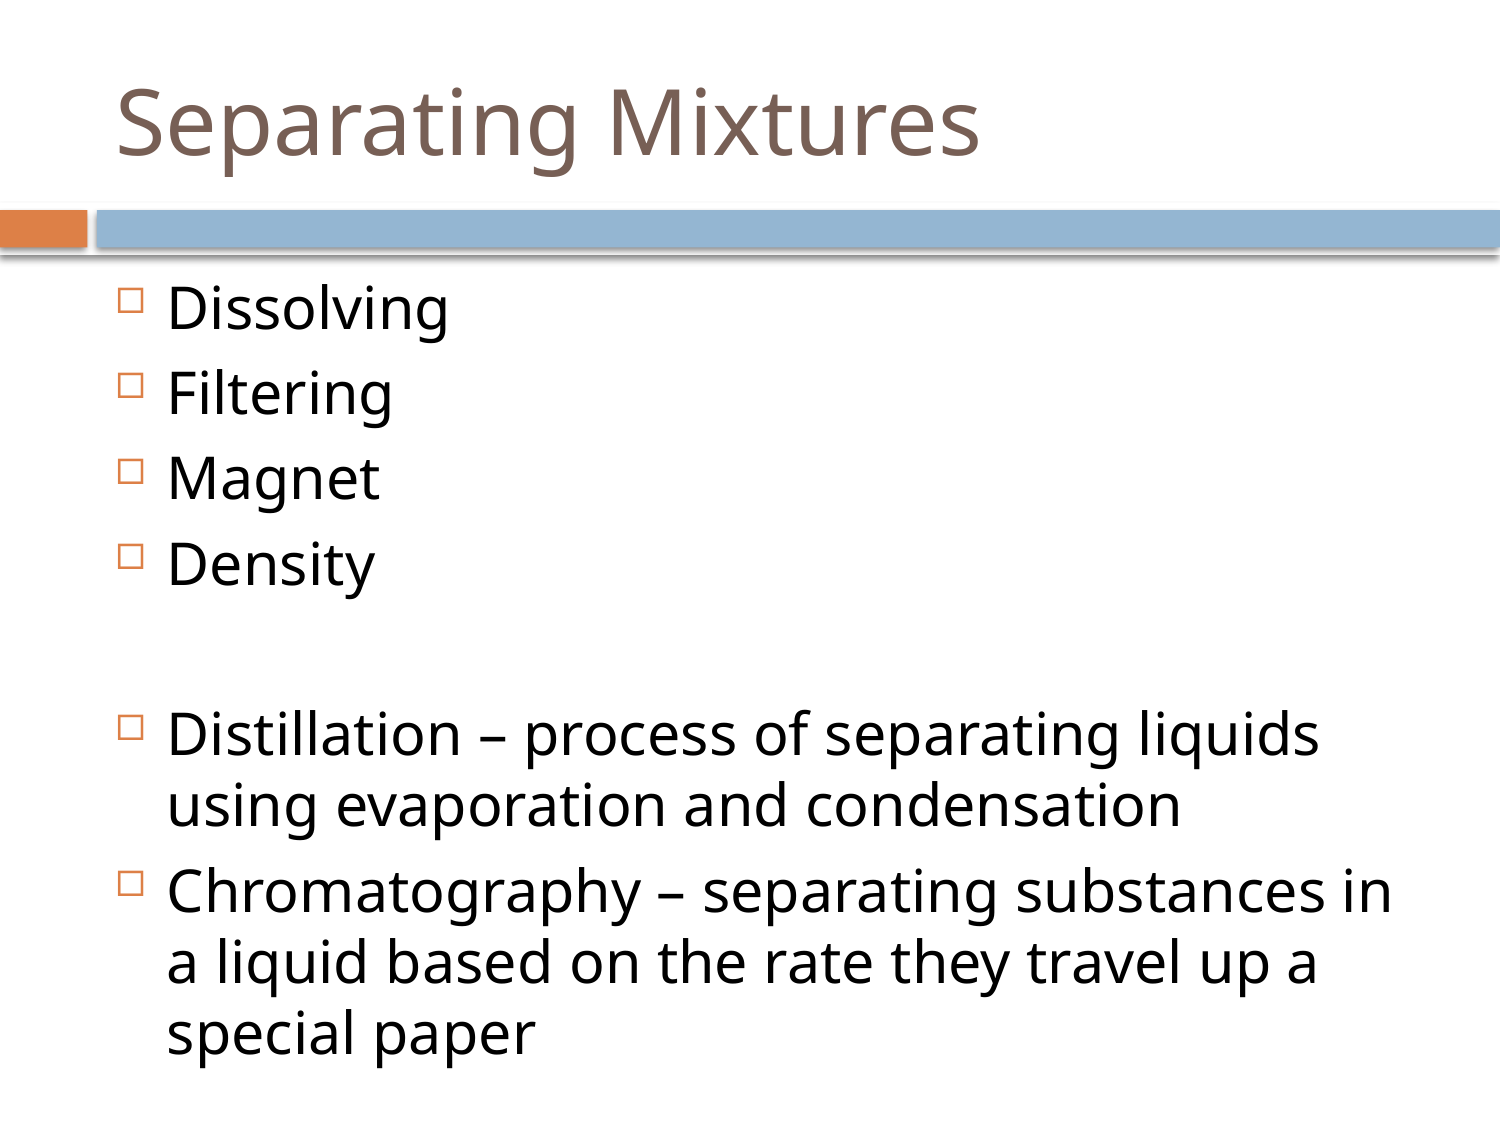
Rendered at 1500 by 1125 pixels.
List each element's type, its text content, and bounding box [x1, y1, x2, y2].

title Separating Mixtures [100, 37, 1438, 200]
list Dissolving Filtering Magnet Density Distillation – process of separating liquids using evaporation and condensation Chromatography – separating substances in a liquid based on the rate they travel up a special paper [100, 262, 1438, 1075]
